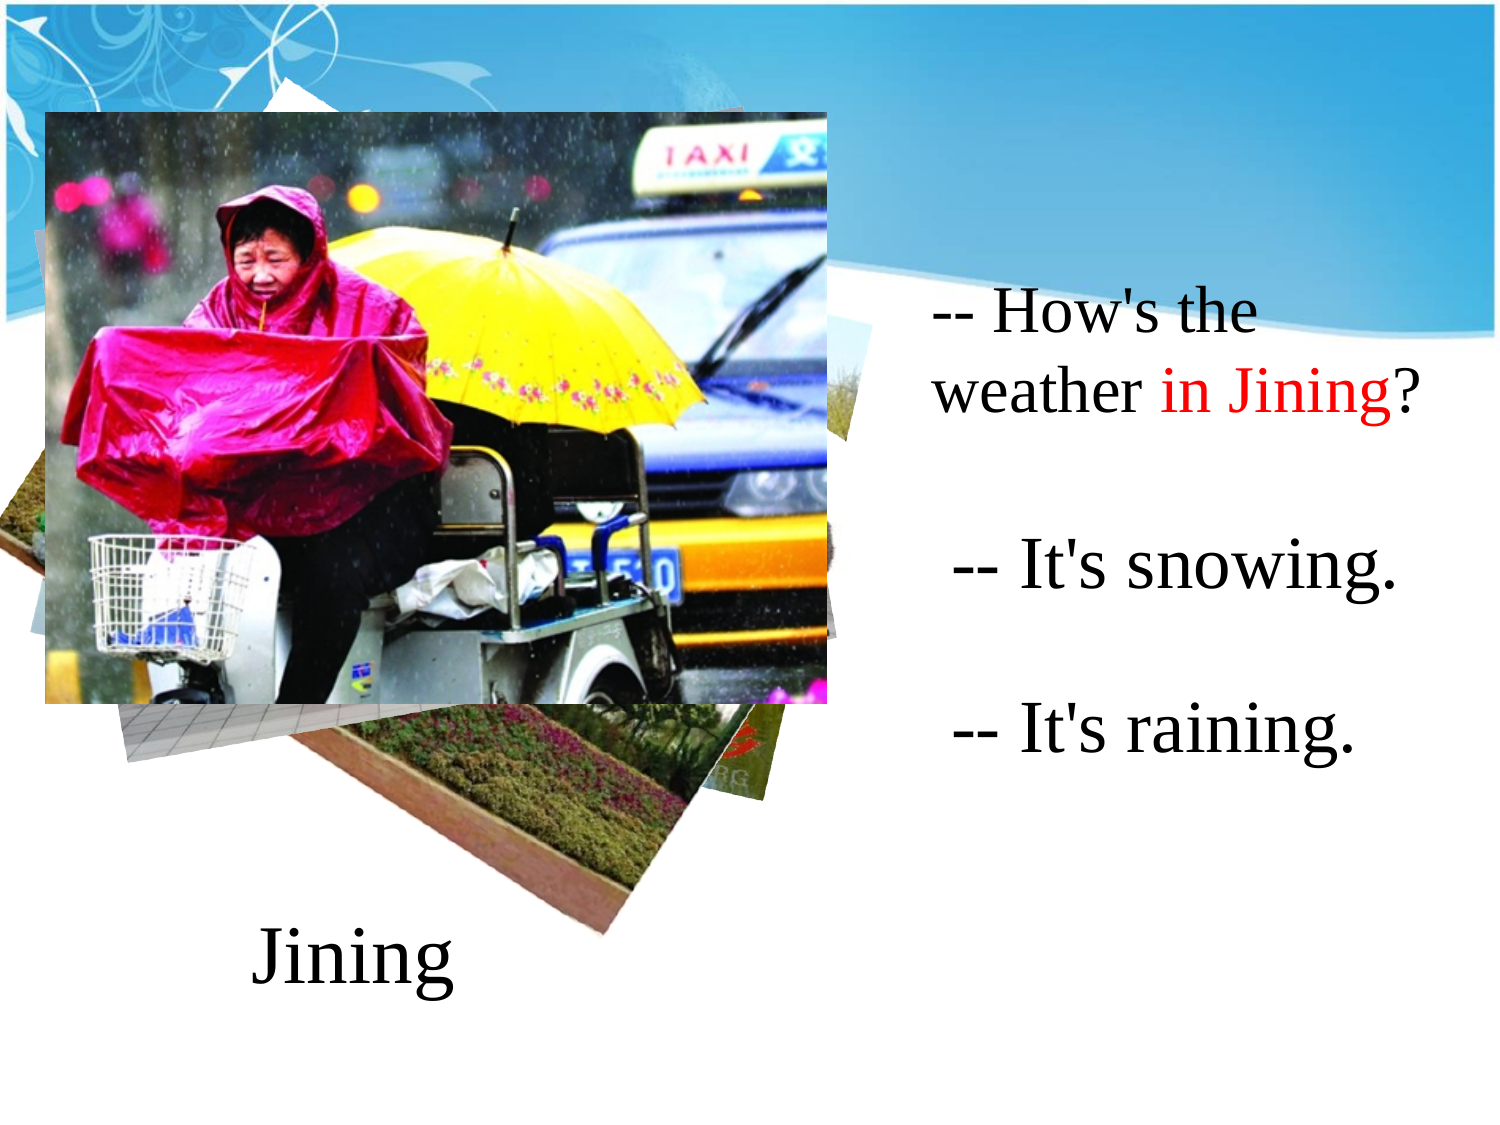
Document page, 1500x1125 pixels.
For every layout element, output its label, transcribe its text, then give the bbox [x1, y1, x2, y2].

text_box -- It's raining. [936, 669, 1400, 775]
text_box -- It's snowing. [936, 506, 1425, 612]
text_box -- How's the weather in Jining? [916, 258, 1447, 434]
text_box Jining [236, 892, 609, 1008]
picture [0, 0, 1500, 1125]
